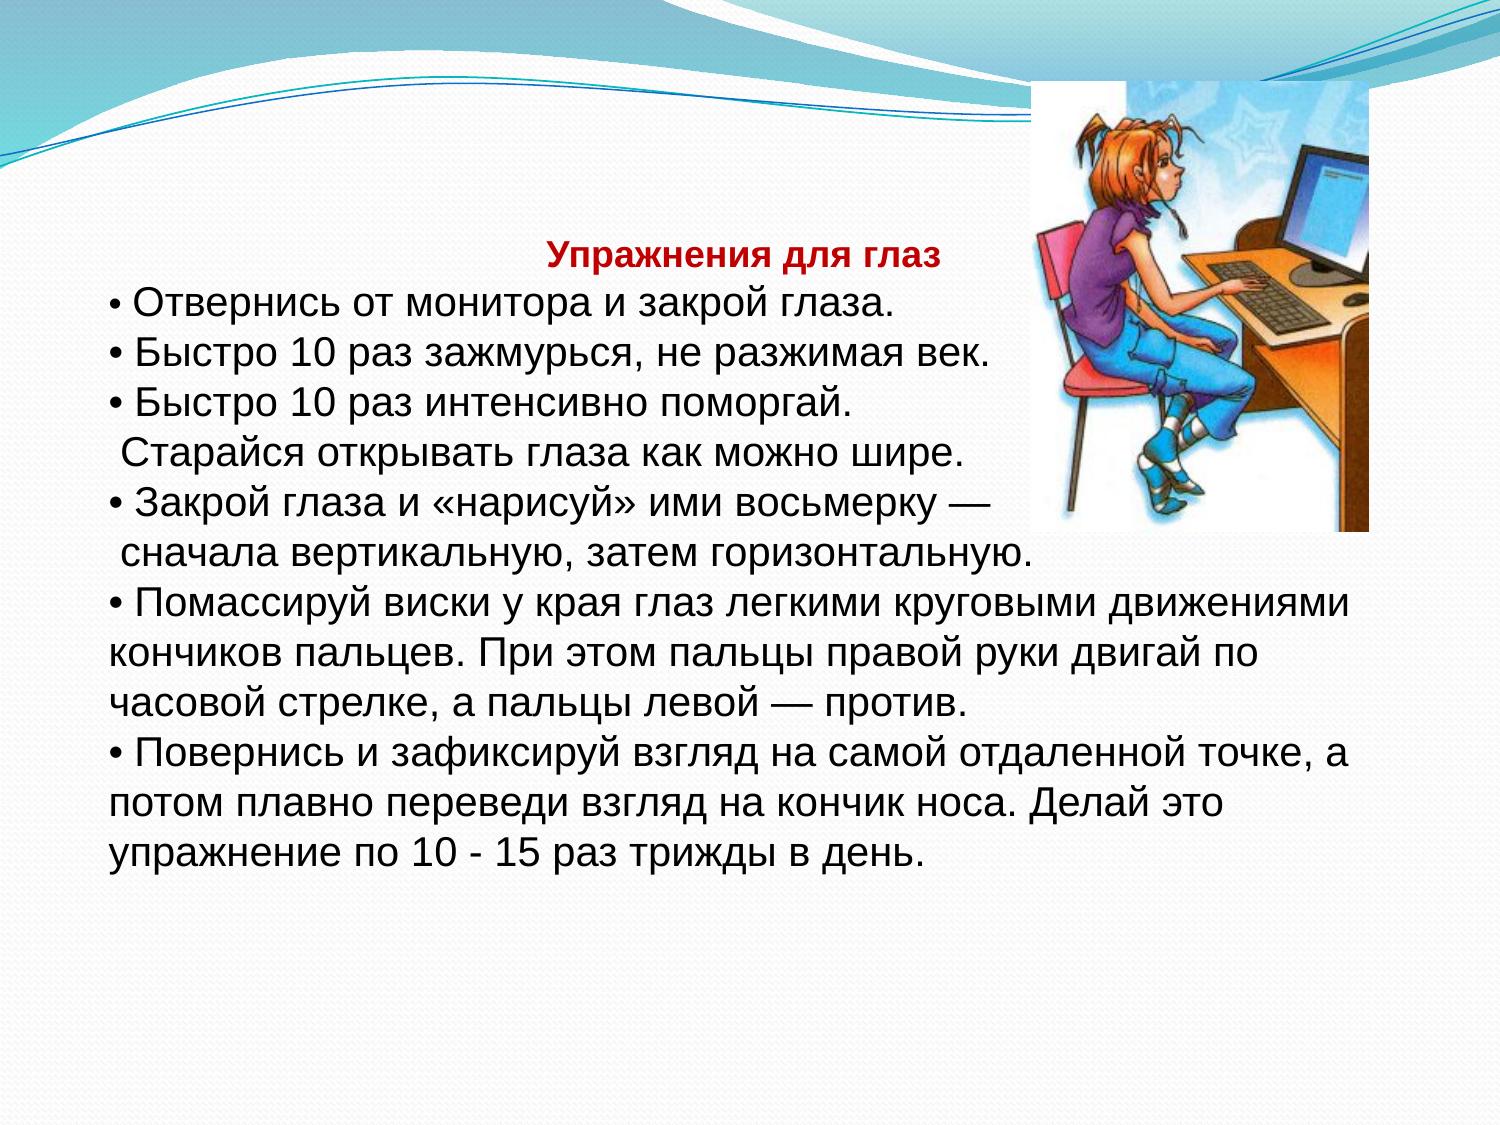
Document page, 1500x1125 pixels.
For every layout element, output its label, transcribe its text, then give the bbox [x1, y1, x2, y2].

text_box Упражнения для глаз • Отвернись от монитора и закрой глаза. • Быстро 10 раз зажмурься, не разжимая век. • Быстро 10 раз интенсивно поморгай. Старайся открывать глаза как можно шире. • Закрой глаза и «нарисуй» ими восьмерку — сначала вертикальную, затем горизонтальную. • Помассируй виски у края глаз легкими круговыми движениями кончиков пальцев. При этом пальцы правой руки двигай по часовой стрелке, а пальцы левой — против. • Повернись и зафиксируй взгляд на самой отдаленной точке, а потом плавно переведи взгляд на кончик носа. Делай это упражнение по 10 - 15 раз трижды в день. [93, 222, 1395, 933]
picture [1031, 81, 1369, 533]
